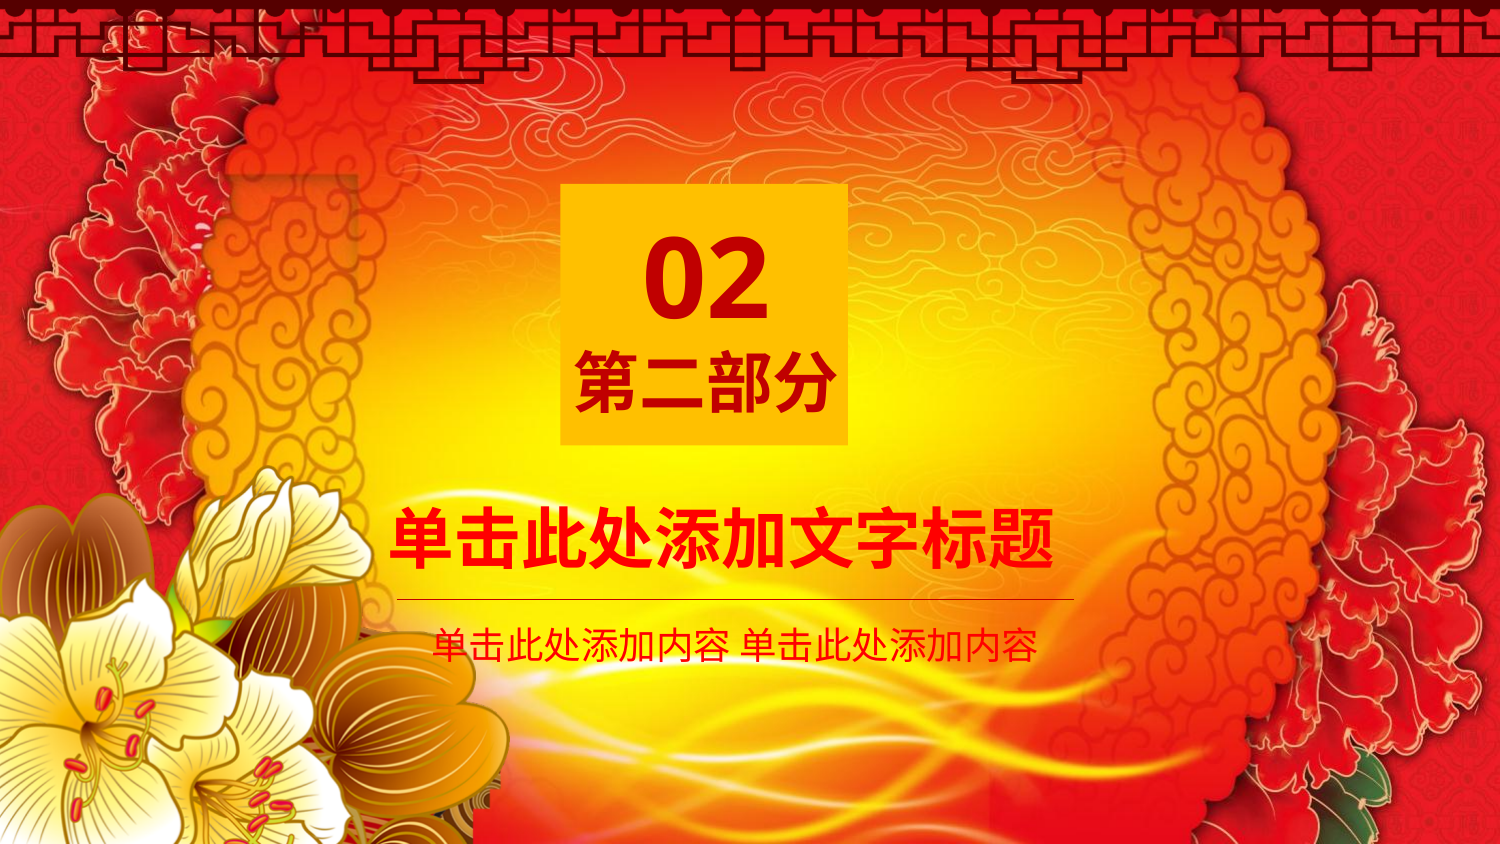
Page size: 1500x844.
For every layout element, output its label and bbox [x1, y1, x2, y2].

text_box [0, 0, 1500, 844]
